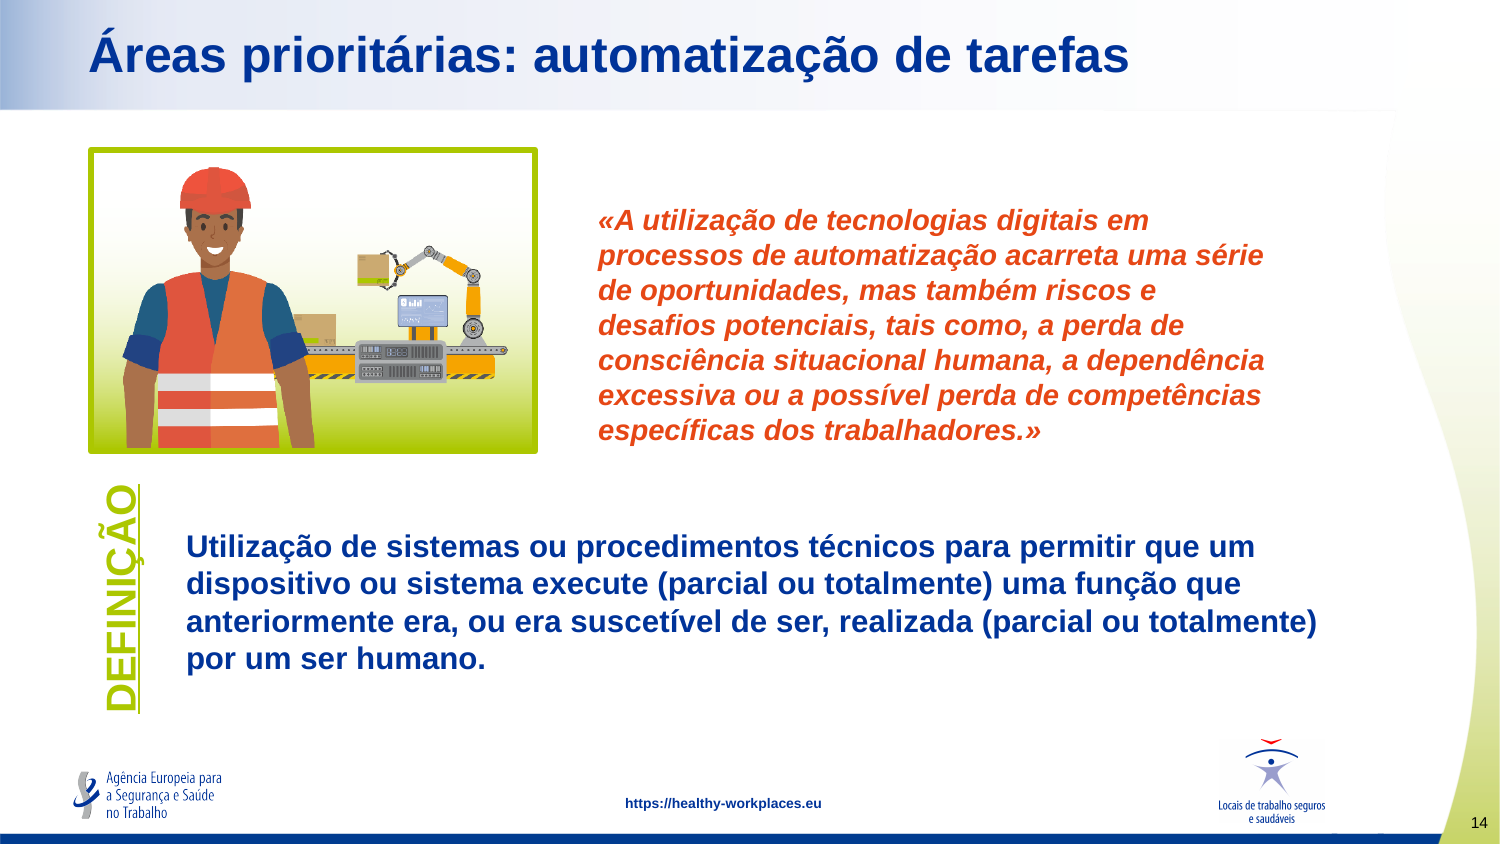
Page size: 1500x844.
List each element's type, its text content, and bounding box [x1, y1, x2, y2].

text_box Utilização de sistemas ou procedimentos técnicos para permitir que um dispositivo ou sistema execute (parcial ou totalmente) uma função que anteriormente era, ou era suscetível de ser, realizada (parcial ou totalmente) por um ser humano. [171, 518, 1374, 684]
title Áreas prioritárias: automatização de tarefas [73, 0, 1314, 131]
text_box DEFINIÇÃO [86, 433, 152, 729]
picture [0, 0, 1500, 844]
text_box «A utilização de tecnologias digitais em processos de automatização acarreta uma série de oportunidades, mas também riscos e desafios potenciais, tais como, a perda de consciência situacional humana, a dependência excessiva ou a possível perda de competências específicas dos trabalhadores.» [583, 108, 1298, 454]
